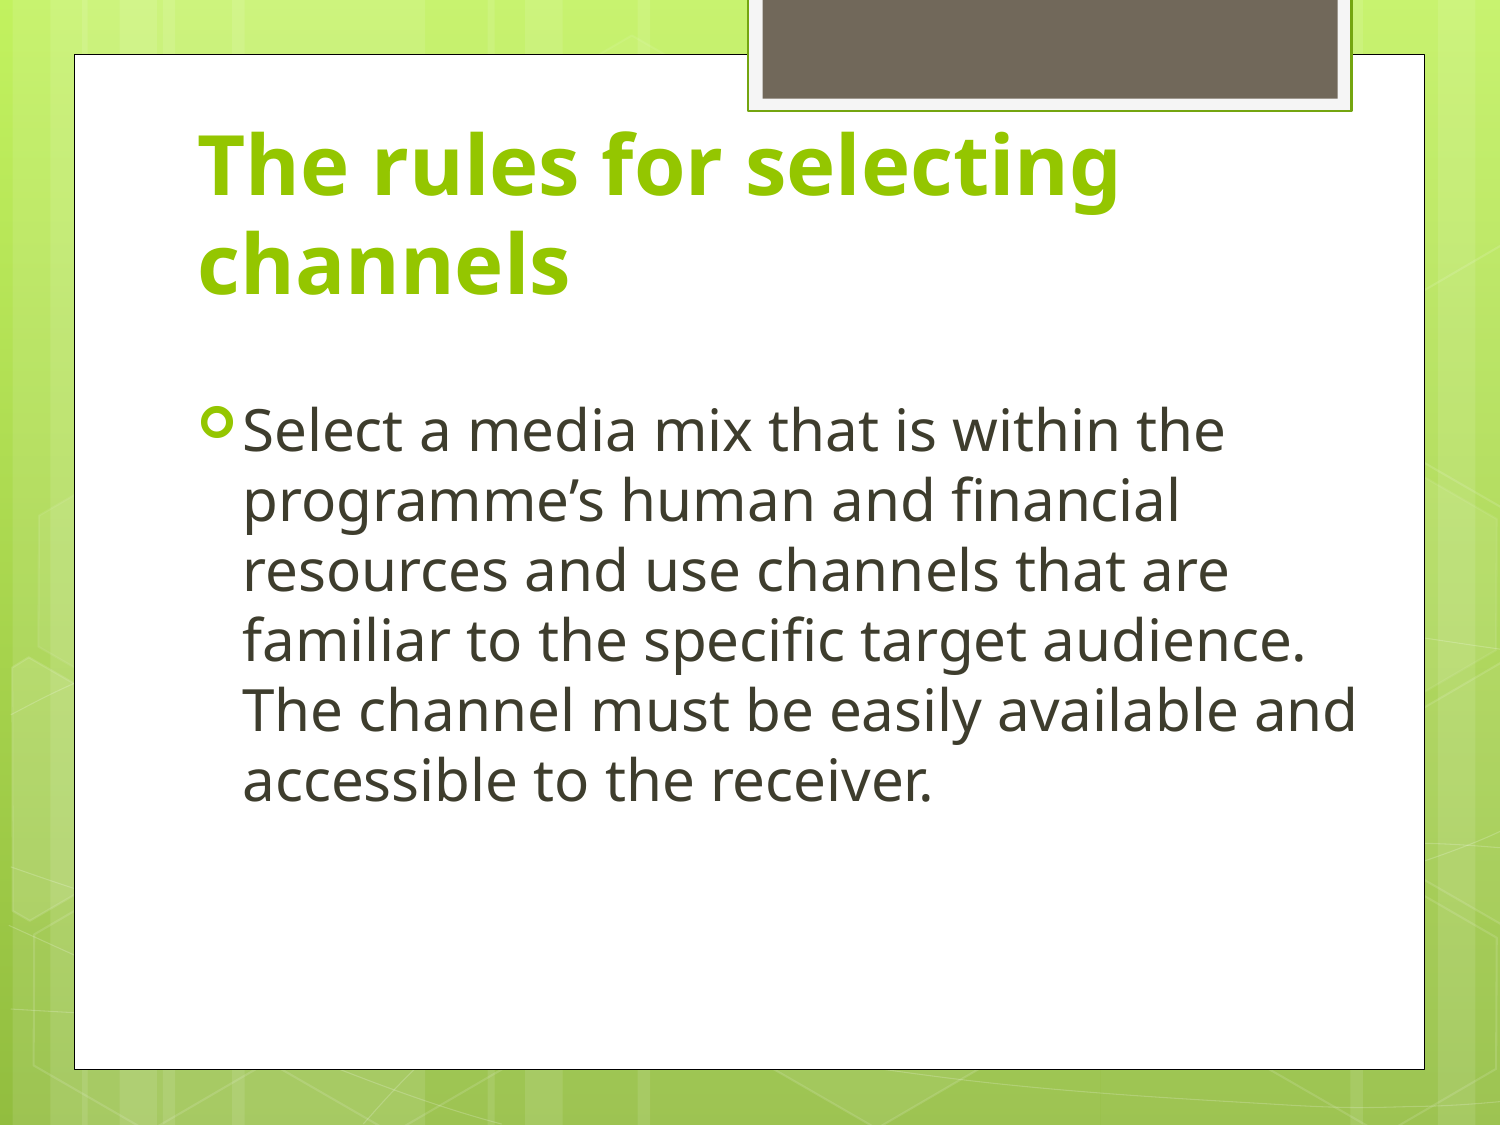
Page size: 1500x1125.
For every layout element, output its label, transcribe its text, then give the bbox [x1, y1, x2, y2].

list Select a media mix that is within the programme’s human and financial resources and use channels that are familiar to the specific target audience. The channel must be easily available and accessible to the receiver. [171, 385, 1388, 1016]
title The rules for selecting channels [183, 231, 1336, 385]
